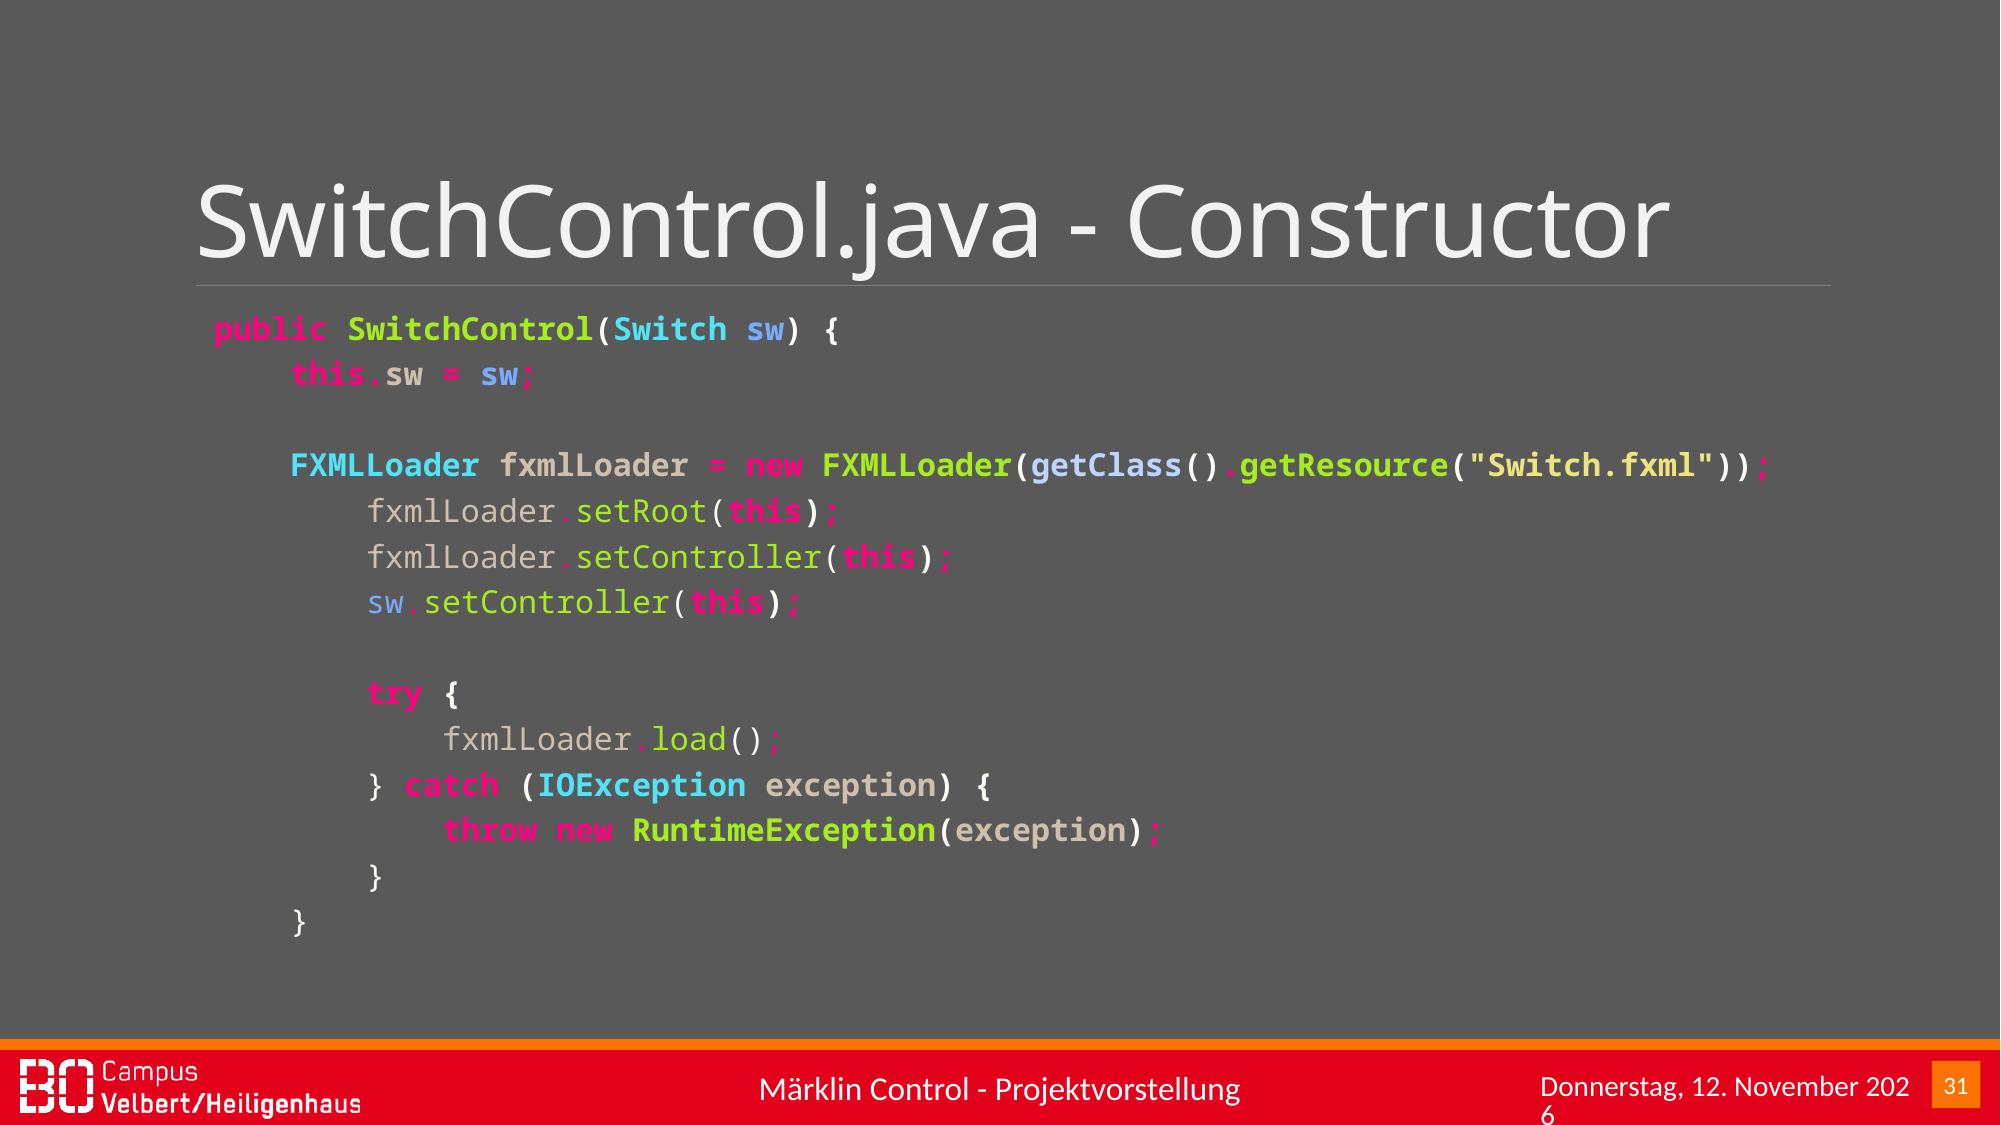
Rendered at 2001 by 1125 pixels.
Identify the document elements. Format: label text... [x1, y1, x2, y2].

list public SwitchControl(Switch sw) { this.sw = sw; FXMLLoader fxmlLoader = new FXMLLoader(getClass().getResource("Switch.fxml")); fxmlLoader.setRoot(this); fxmlLoader.setController(this); sw.setController(this); try { fxmlLoader.load(); } catch (IOException exception) { throw new RuntimeException(exception); } } [200, 293, 1851, 954]
title SwitchControl.java - Constructor [180, 47, 1830, 285]
picture [101, 1057, 365, 1120]
slide_number 31 [1931, 1060, 1981, 1109]
picture [19, 1059, 94, 1113]
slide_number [1525, 1054, 1931, 1115]
